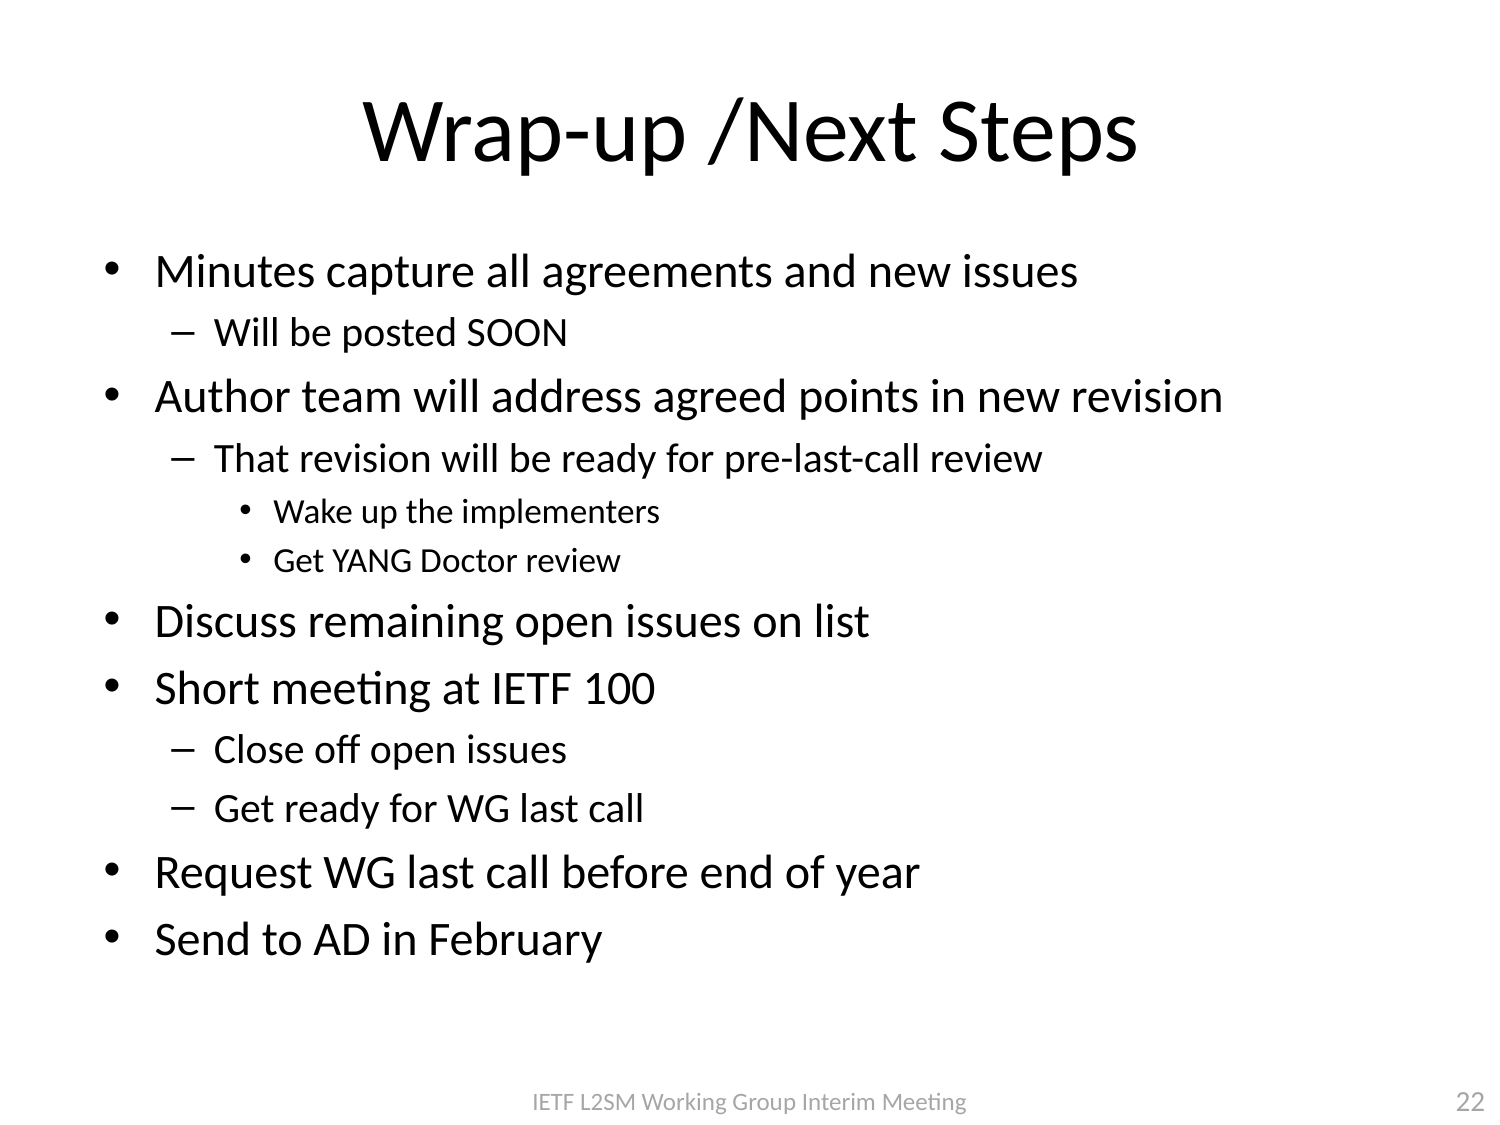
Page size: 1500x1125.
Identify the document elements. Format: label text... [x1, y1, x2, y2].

list Minutes capture all agreements and new issues Will be posted SOON Author team will address agreed points in new revision That revision will be ready for pre-last-call review Wake up the implementers Get YANG Doctor review Discuss remaining open issues on list Short meeting at IETF 100 Close off open issues Get ready for WG last call Request WG last call before end of year Send to AD in February [88, 231, 1439, 975]
title Wrap-up /Next Steps [76, 30, 1427, 219]
